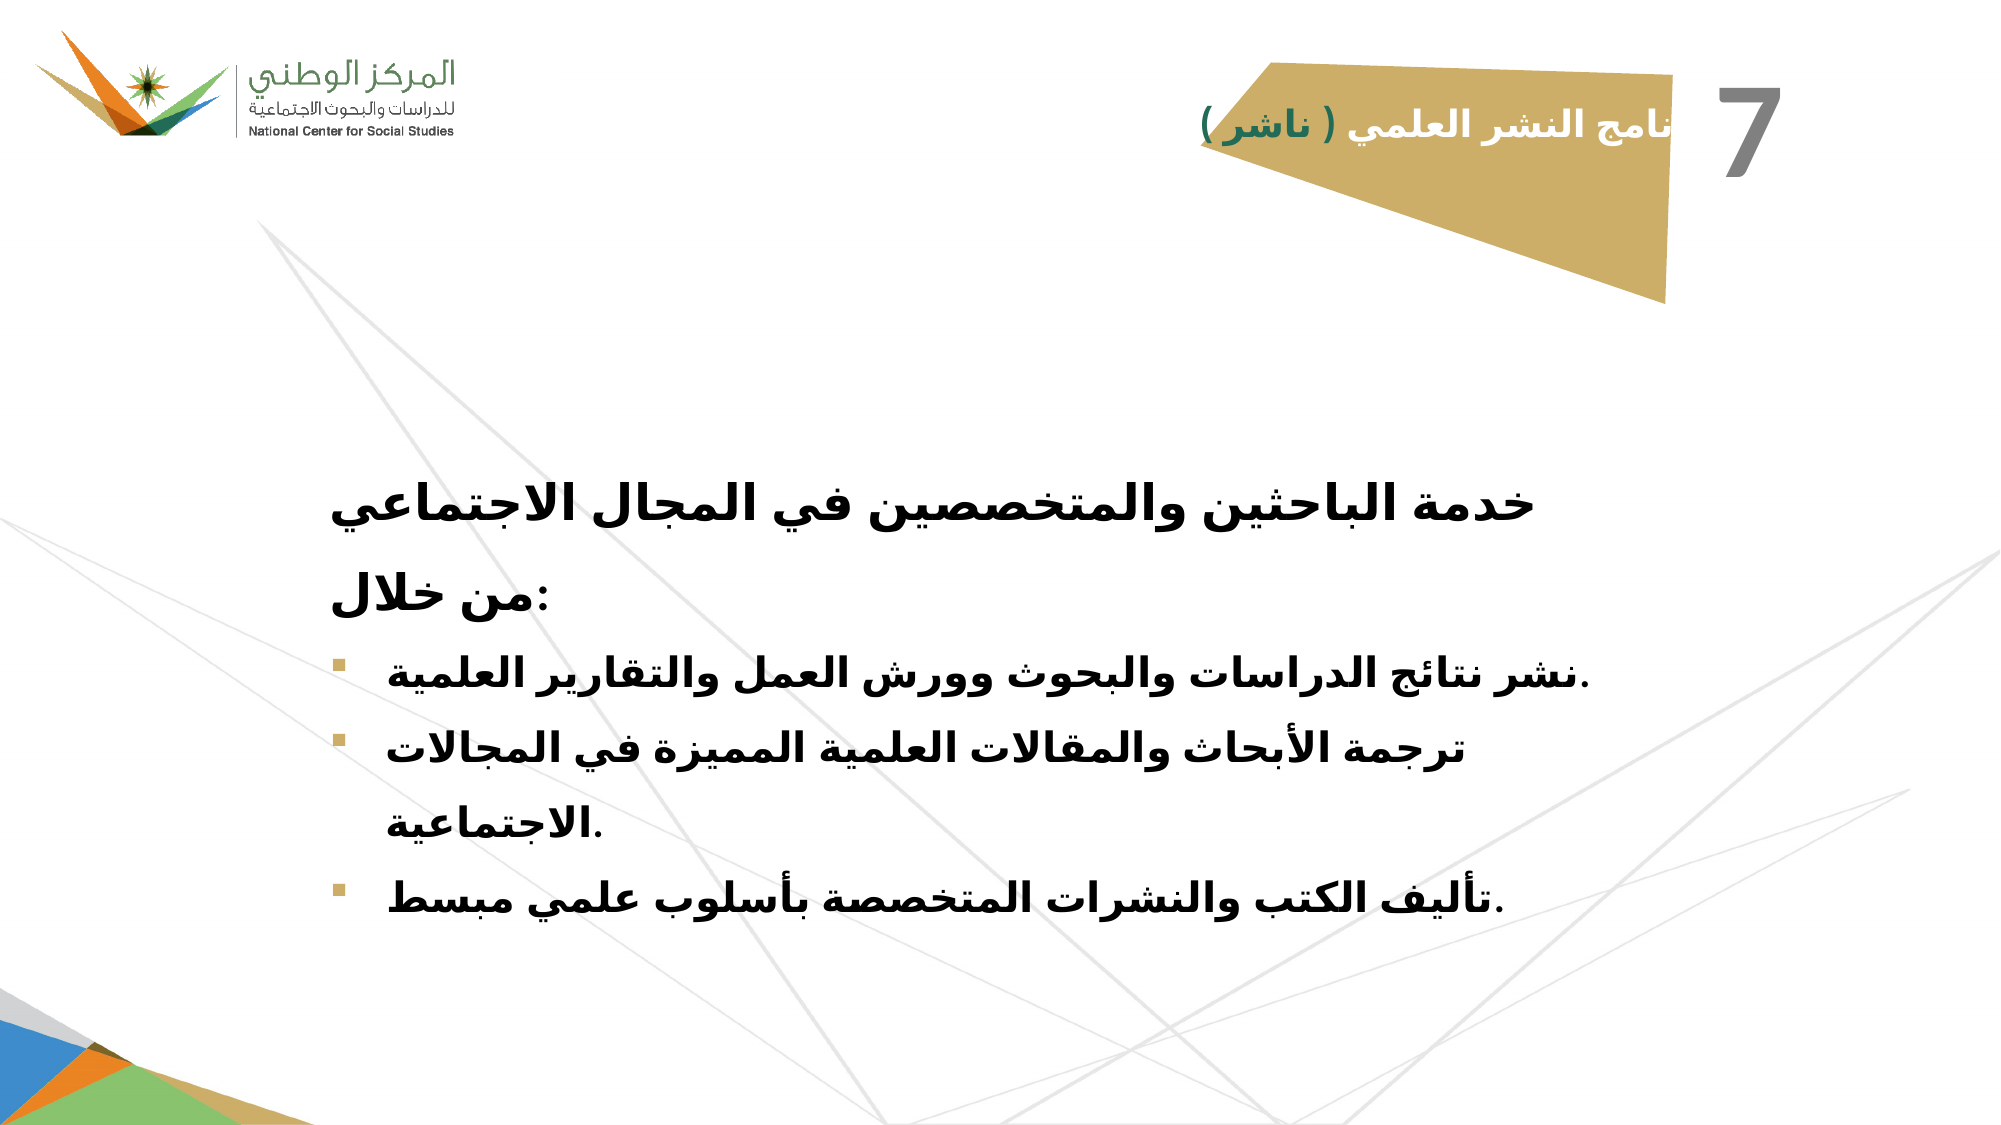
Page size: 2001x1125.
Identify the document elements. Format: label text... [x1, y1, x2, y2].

text_box برنامج النشر العلمي ( ناشر ) [1173, 93, 1737, 153]
picture [0, 0, 2001, 1125]
text_box خدمة الباحثين والمتخصصين في المجال الاجتماعي من خلال: نشر نتائج الدراسات والبحوث وورش العمل والتقارير العلمية. ترجمة الأبحاث والمقالات العلمية المميزة في المجالات الاجتماعية. تأليف الكتب والنشرات المتخصصة بأسلوب علمي مبسط. [314, 433, 1631, 928]
text_box 7 [1700, 32, 1800, 213]
